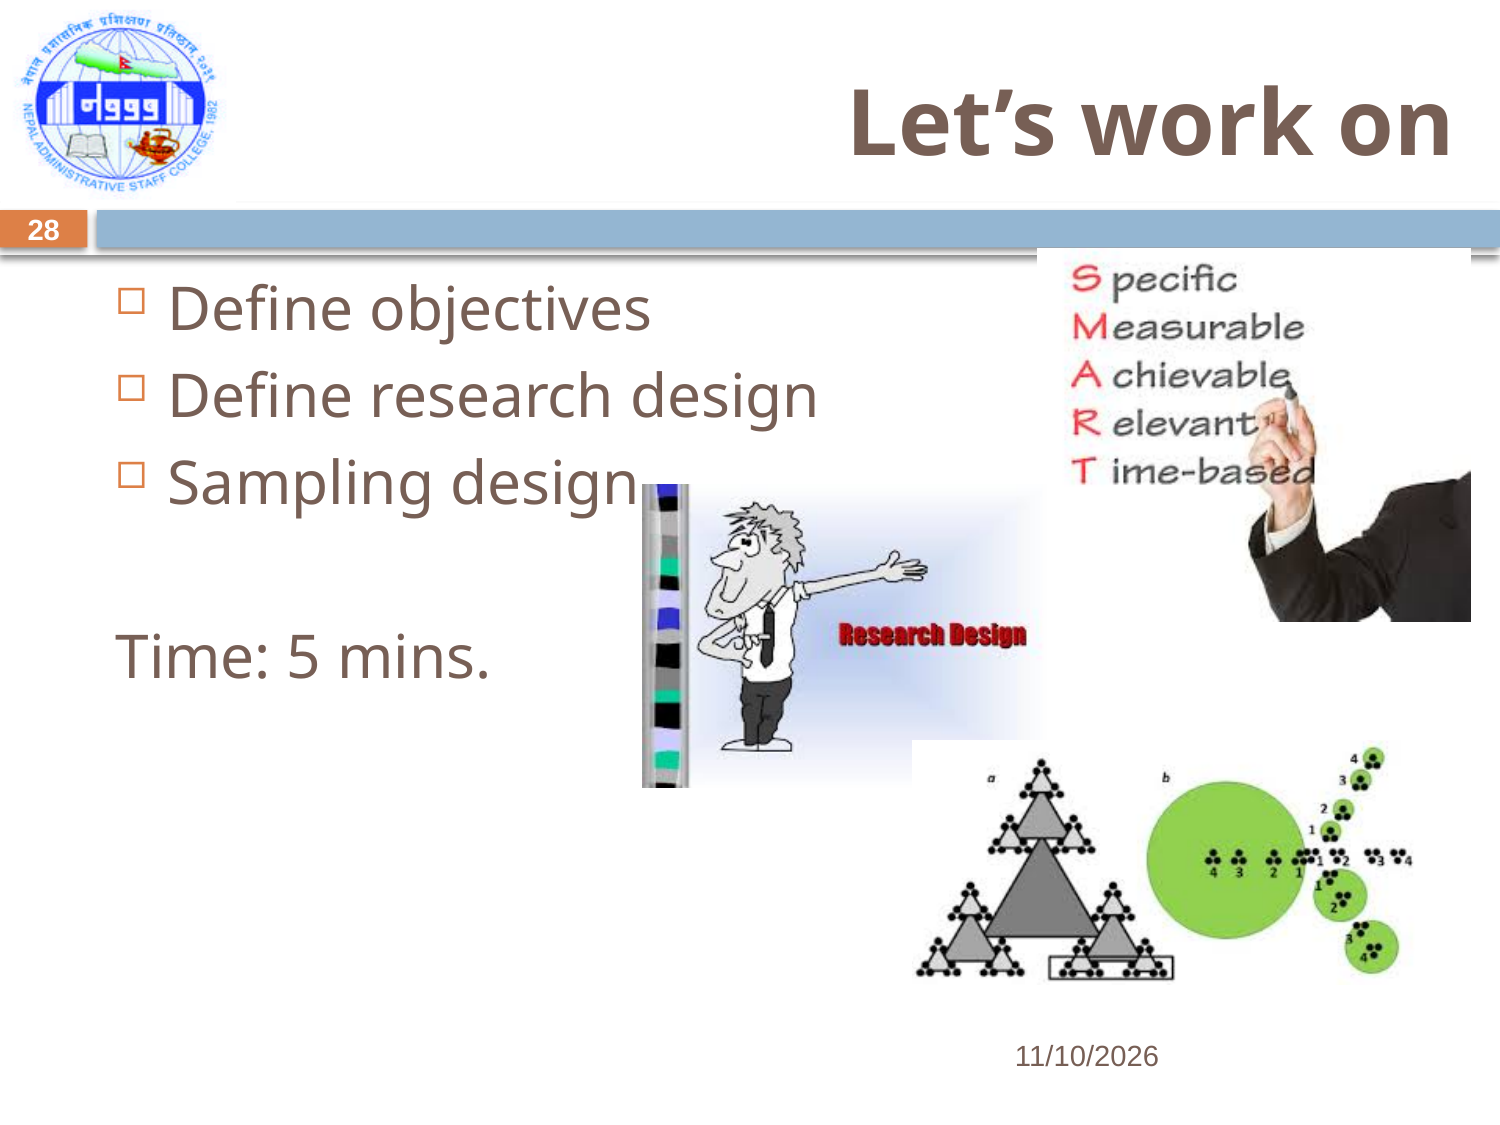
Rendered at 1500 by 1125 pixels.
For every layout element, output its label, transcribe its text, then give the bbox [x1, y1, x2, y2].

title Let’s work on [218, 37, 1471, 200]
list Define objectives Define research design Sampling design Time: 5 mins. [100, 262, 1438, 1000]
slide_number 28 [0, 208, 88, 249]
picture [641, 248, 1471, 985]
picture [1, 0, 236, 208]
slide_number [999, 1025, 1438, 1085]
